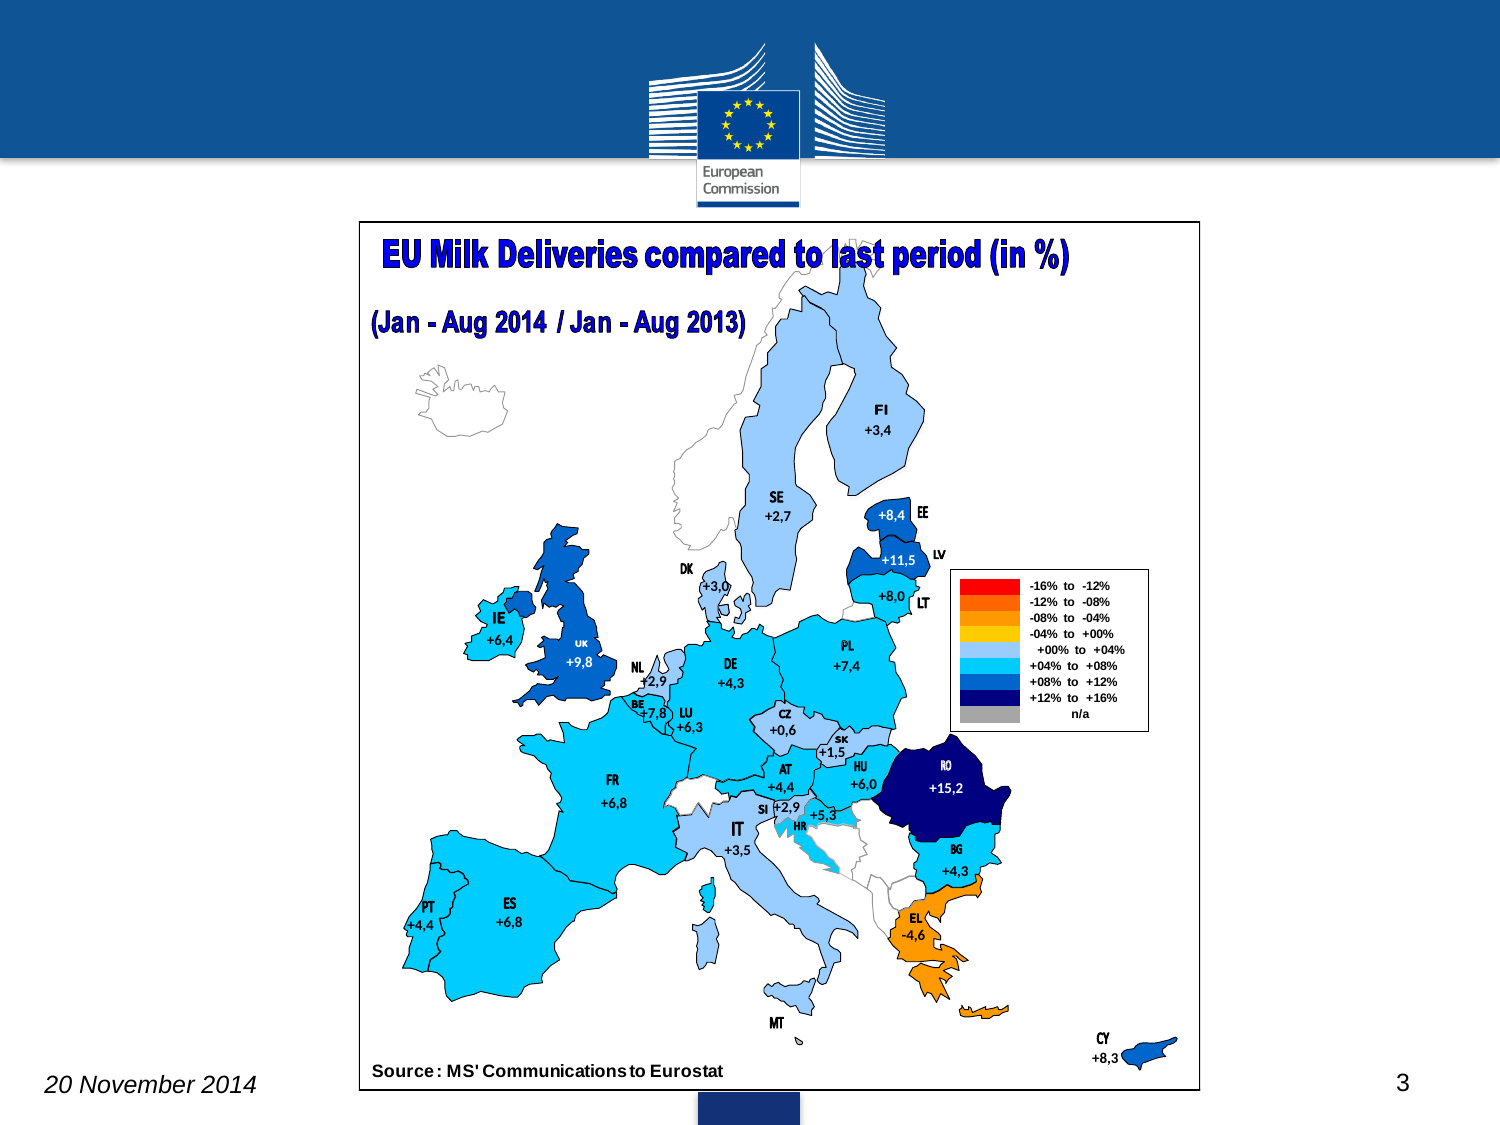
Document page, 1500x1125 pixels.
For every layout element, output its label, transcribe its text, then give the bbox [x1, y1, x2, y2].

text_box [358, 221, 1202, 1092]
slide_number 3 [1074, 1058, 1425, 1103]
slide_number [29, 1060, 380, 1105]
picture [649, 42, 885, 208]
